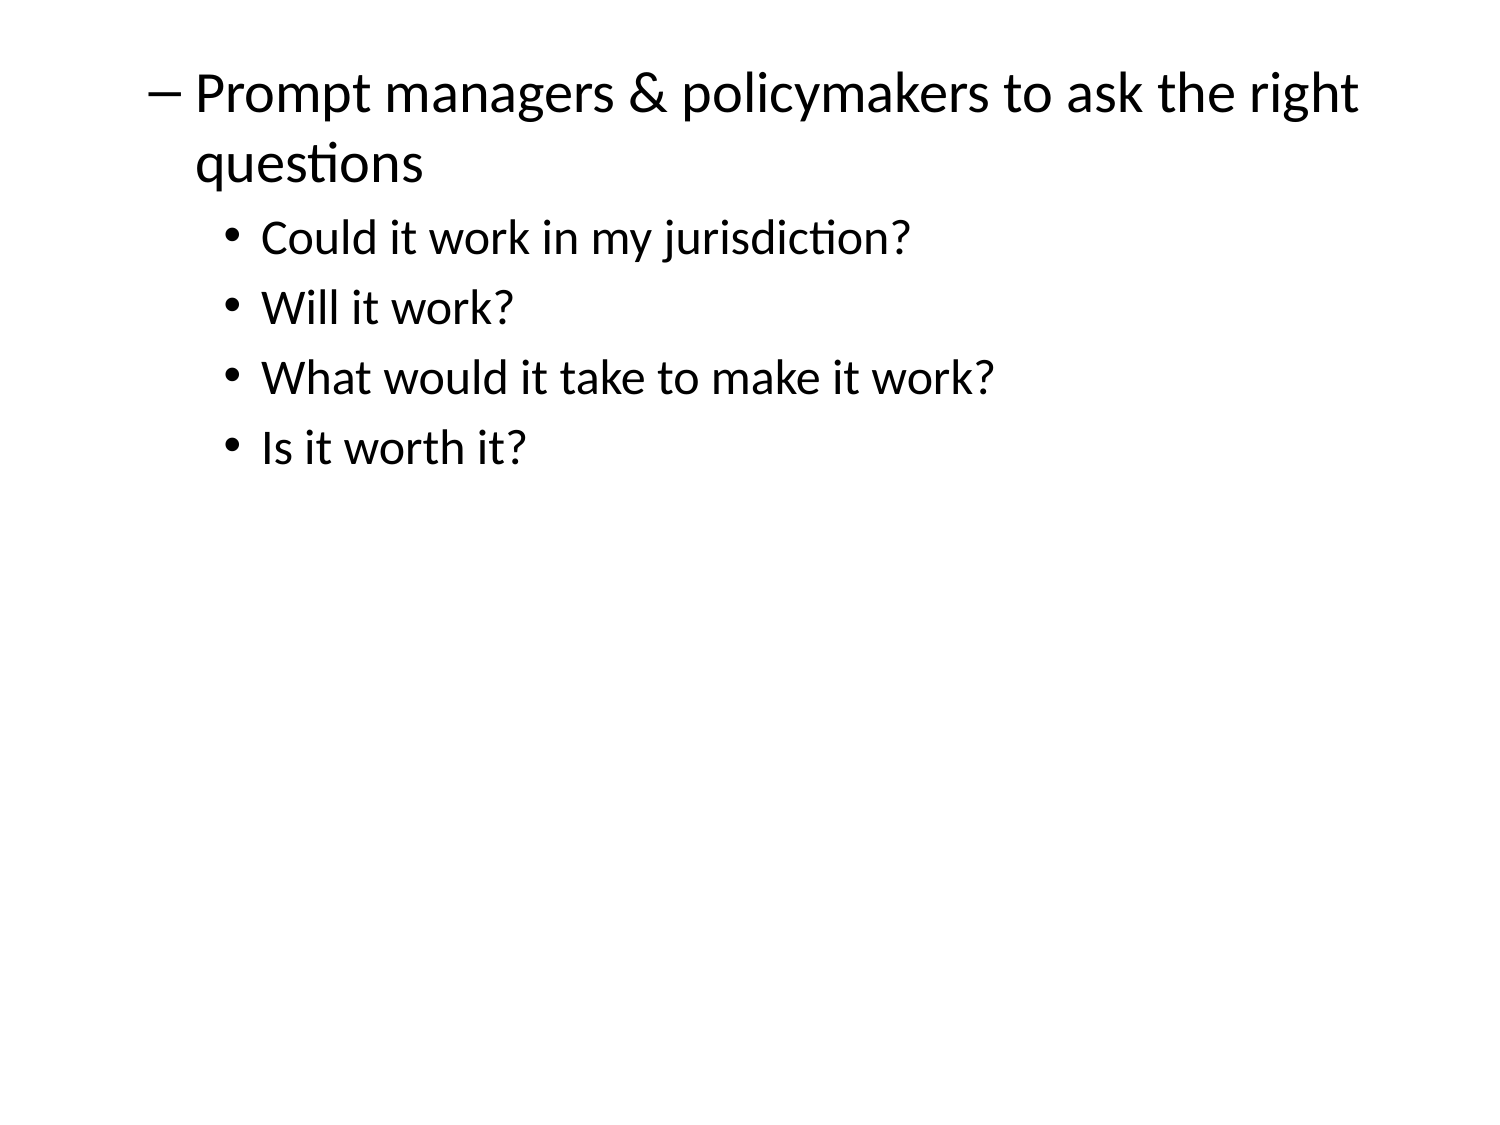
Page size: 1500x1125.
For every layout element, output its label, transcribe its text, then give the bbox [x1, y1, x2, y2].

list Prompt managers & policymakers to ask the right questions Could it work in my jurisdiction? Will it work? What would it take to make it work? Is it worth it? [58, 46, 1409, 790]
